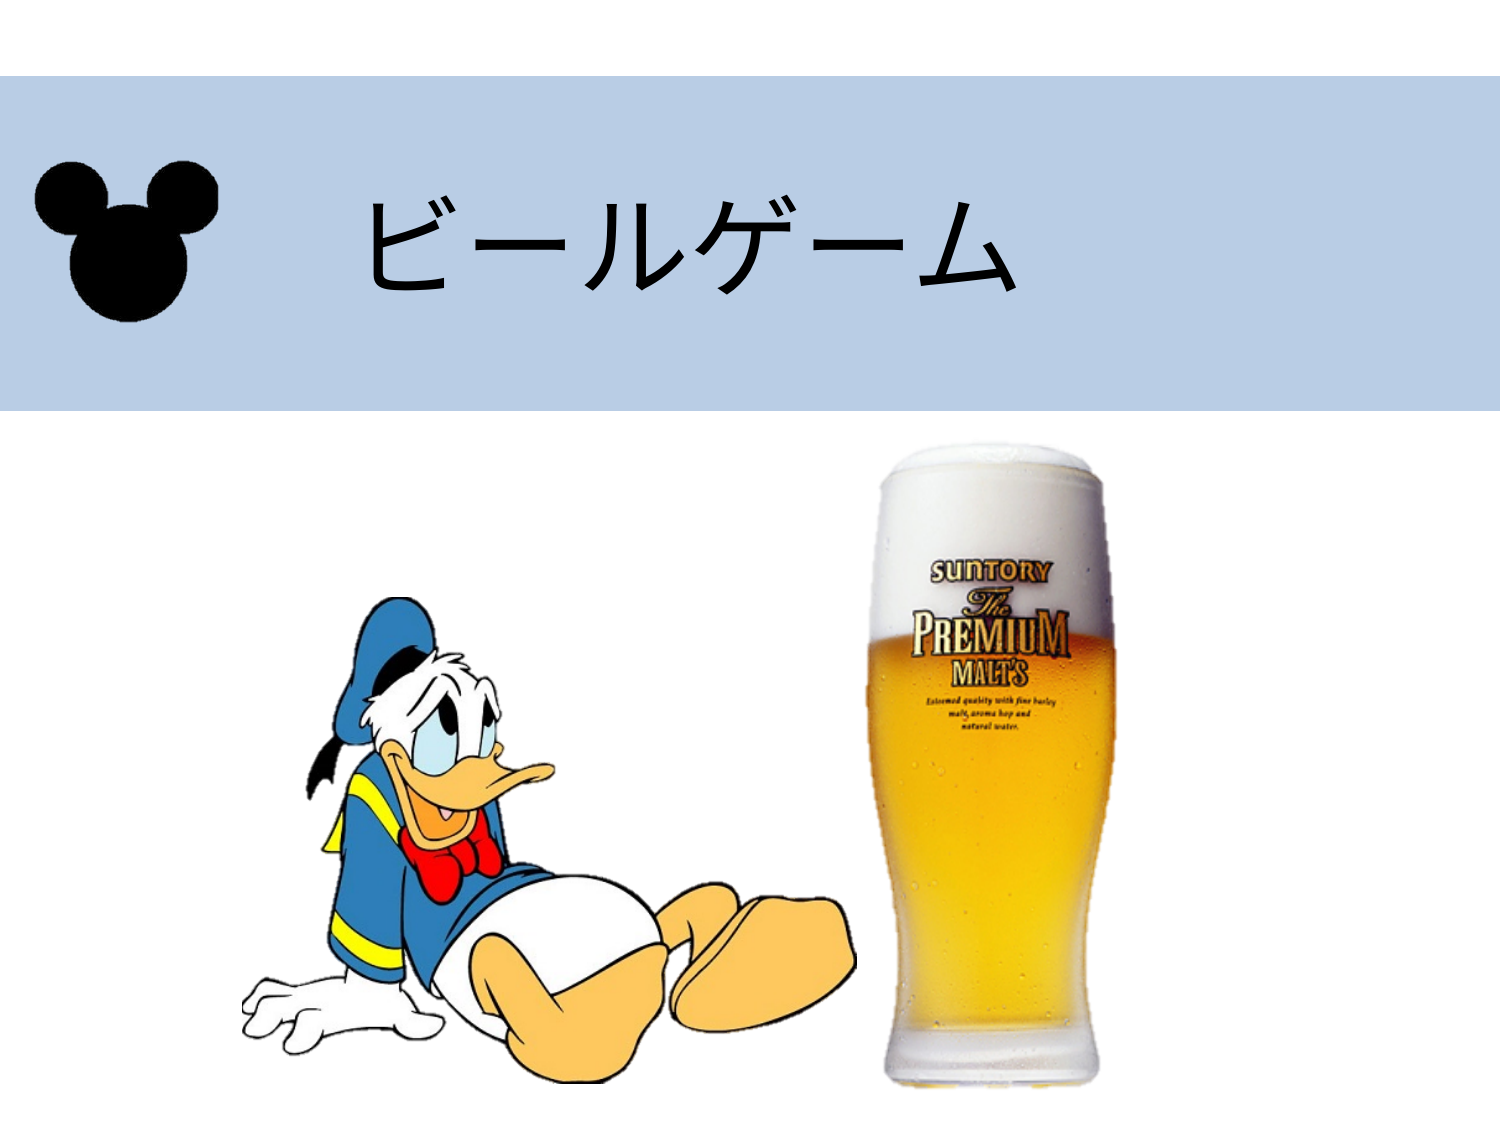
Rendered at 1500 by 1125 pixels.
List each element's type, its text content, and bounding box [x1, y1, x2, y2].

picture [241, 411, 1156, 1095]
text_box ビールゲーム [0, 76, 1500, 411]
picture [29, 149, 225, 338]
